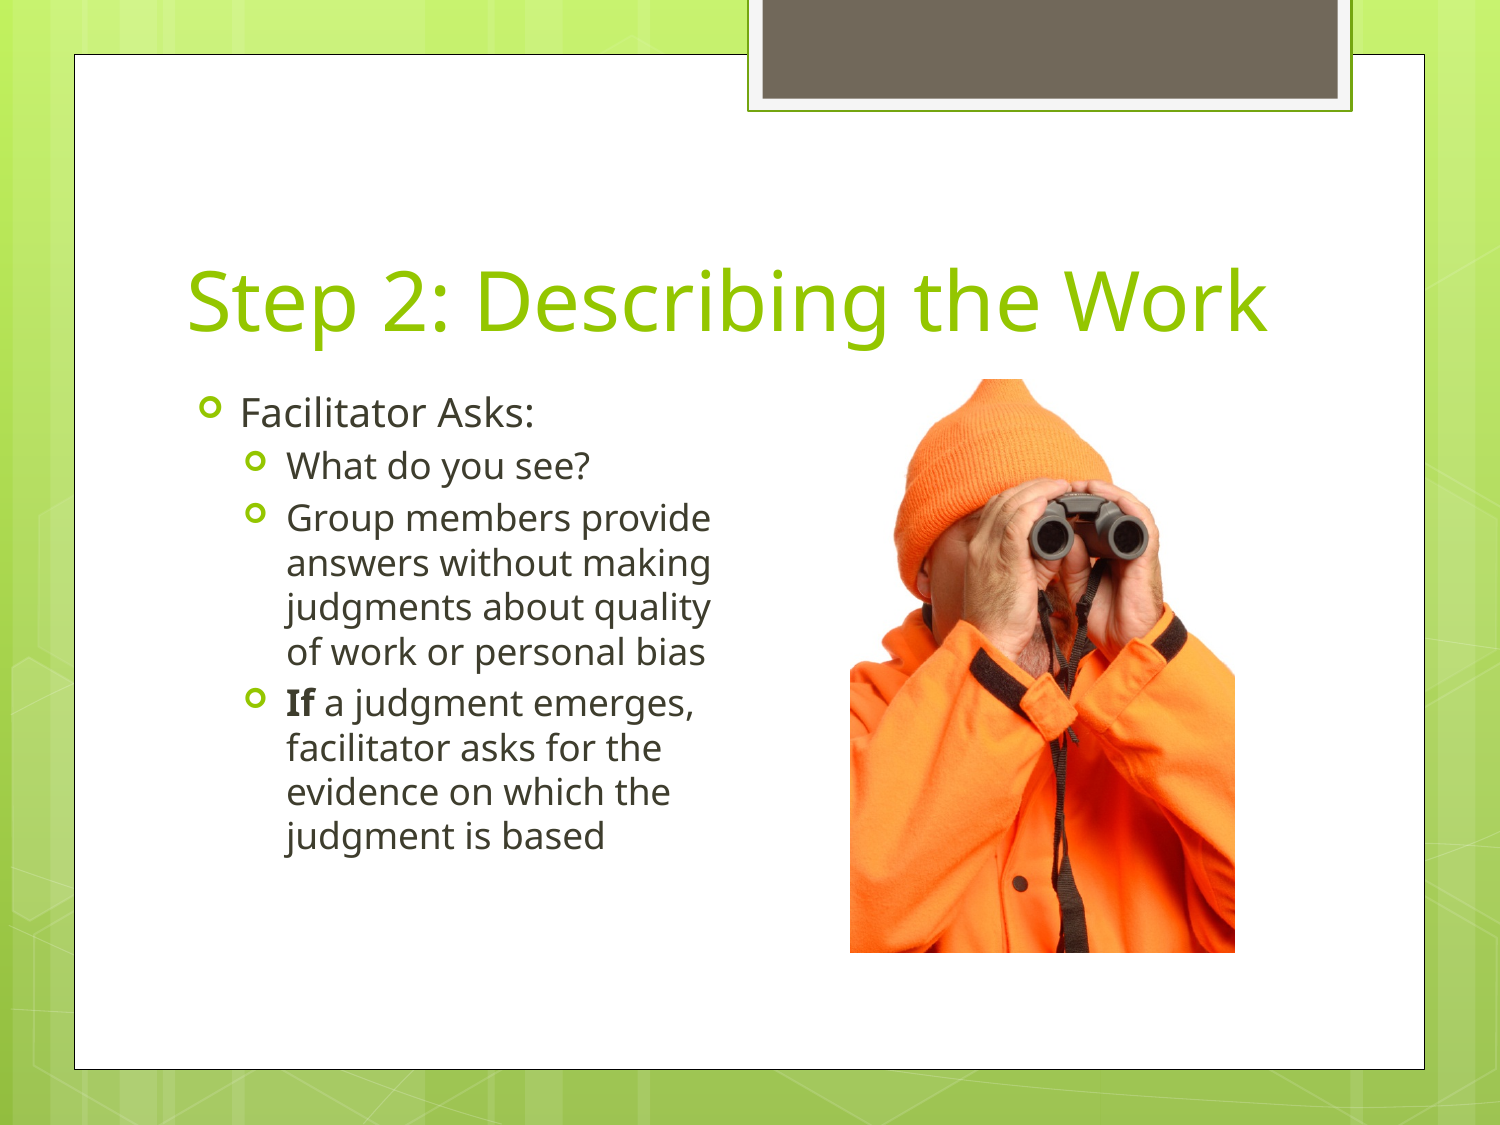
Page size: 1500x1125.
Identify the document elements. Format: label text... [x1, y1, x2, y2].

title Step 2: Describing the Work [171, 168, 1324, 357]
list Facilitator Asks: What do you see? Group members provide answers without making judgments about quality of work or personal bias If a judgment emerges, facilitator asks for the evidence on which the judgment is based [171, 379, 732, 953]
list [850, 379, 1235, 953]
